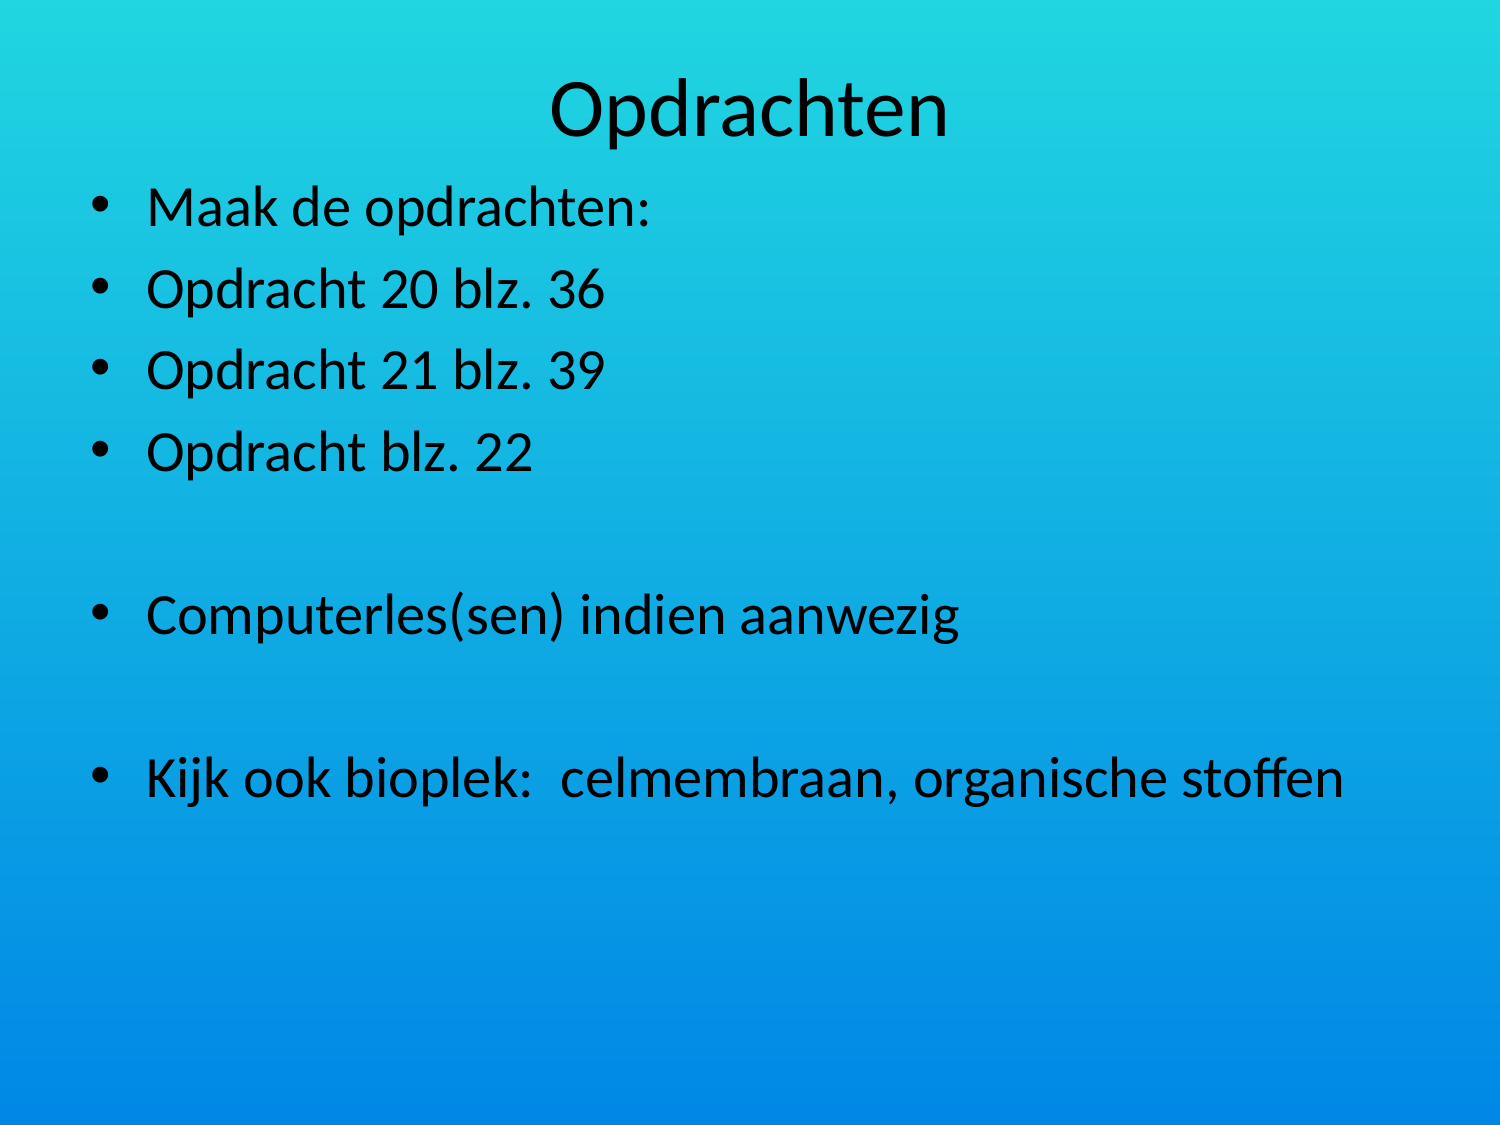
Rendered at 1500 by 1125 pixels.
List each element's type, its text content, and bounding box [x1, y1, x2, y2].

title Opdrachten [75, 45, 1425, 160]
list Maak de opdrachten: Opdracht 20 blz. 36 Opdracht 21 blz. 39 Opdracht blz. 22 Computerles(sen) indien aanwezig Kijk ook bioplek: celmembraan, organische stoffen [75, 160, 1425, 1059]
